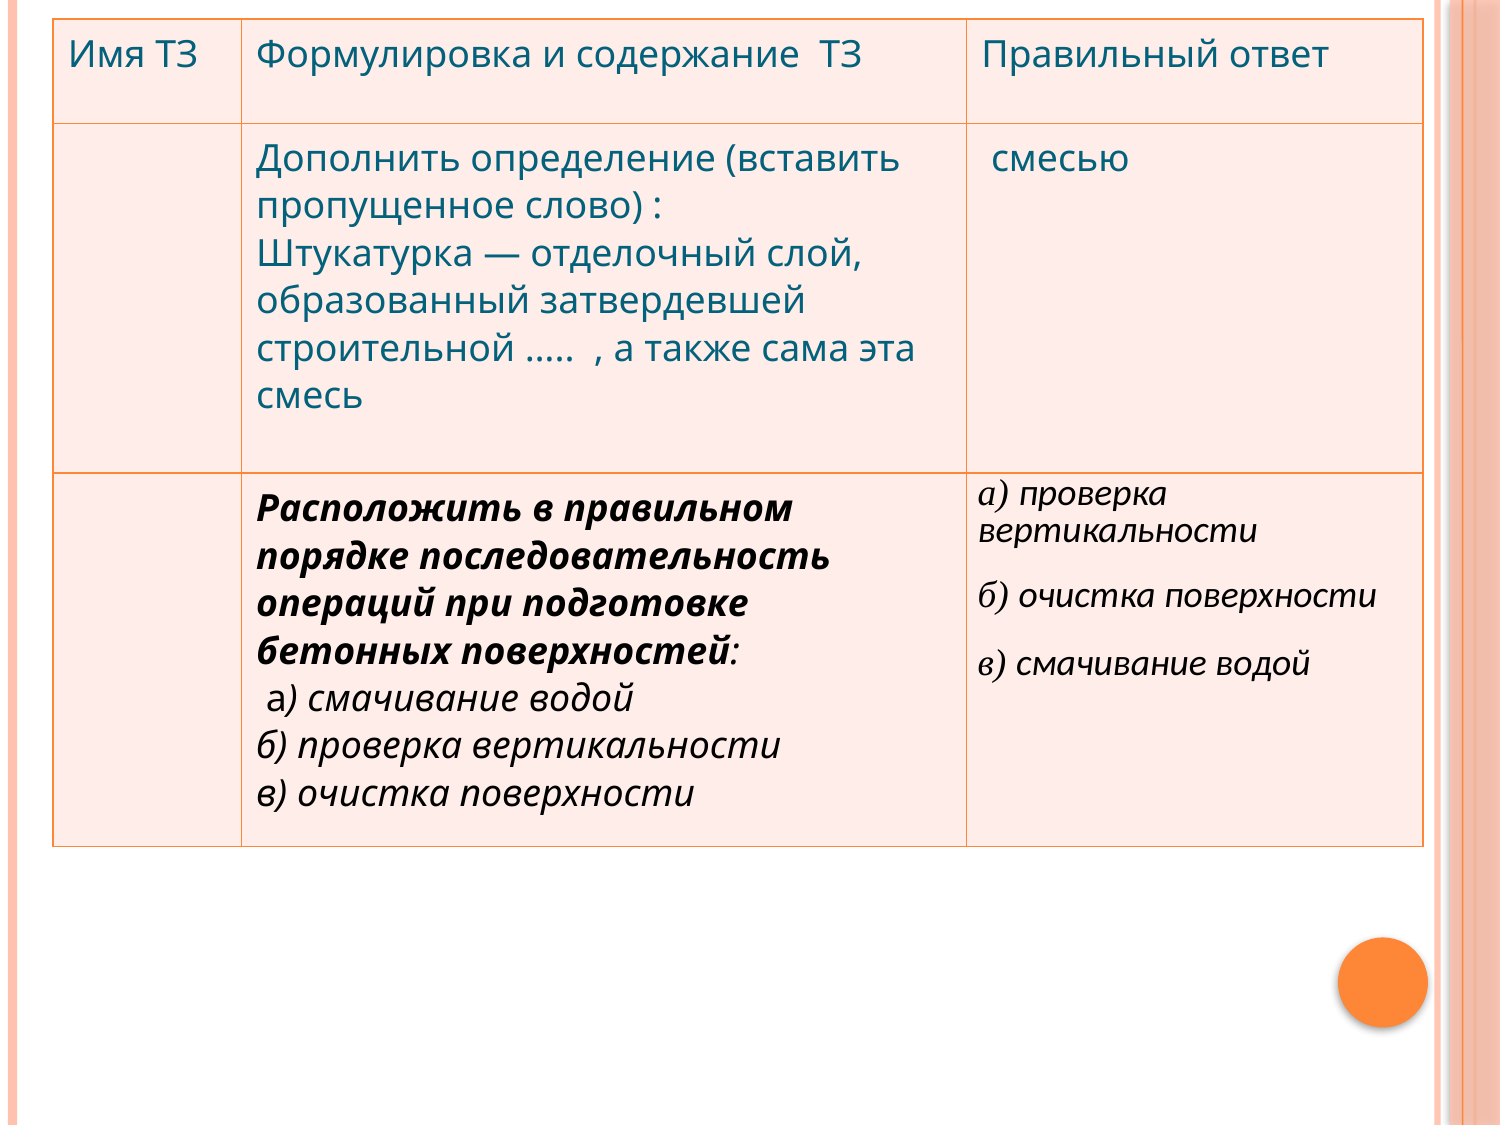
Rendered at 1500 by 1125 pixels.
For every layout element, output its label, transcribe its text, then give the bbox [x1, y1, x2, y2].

table_cell Расположить в правильном порядке последовательность операций при подготовке бетонных поверхностей: а) смачивание водой б) проверка вертикальности в) очистка поверхности [242, 474, 966, 846]
table_header Имя ТЗ [54, 20, 241, 123]
table_cell [54, 474, 241, 846]
table_header Формулировка и содержание ТЗ [242, 20, 966, 123]
table_cell Дополнить определение (вставить пропущенное слово) : Штукатурка — отделочный слой, образованный затвердевшей строительной ….. , а также сама эта смесь [242, 124, 966, 472]
table_cell [54, 124, 241, 472]
table_cell смесью [967, 124, 1422, 472]
table_cell а) проверка вертикальности б) очистка поверхности в) смачивание водой [967, 474, 1422, 846]
table_header Правильный ответ [967, 20, 1422, 123]
